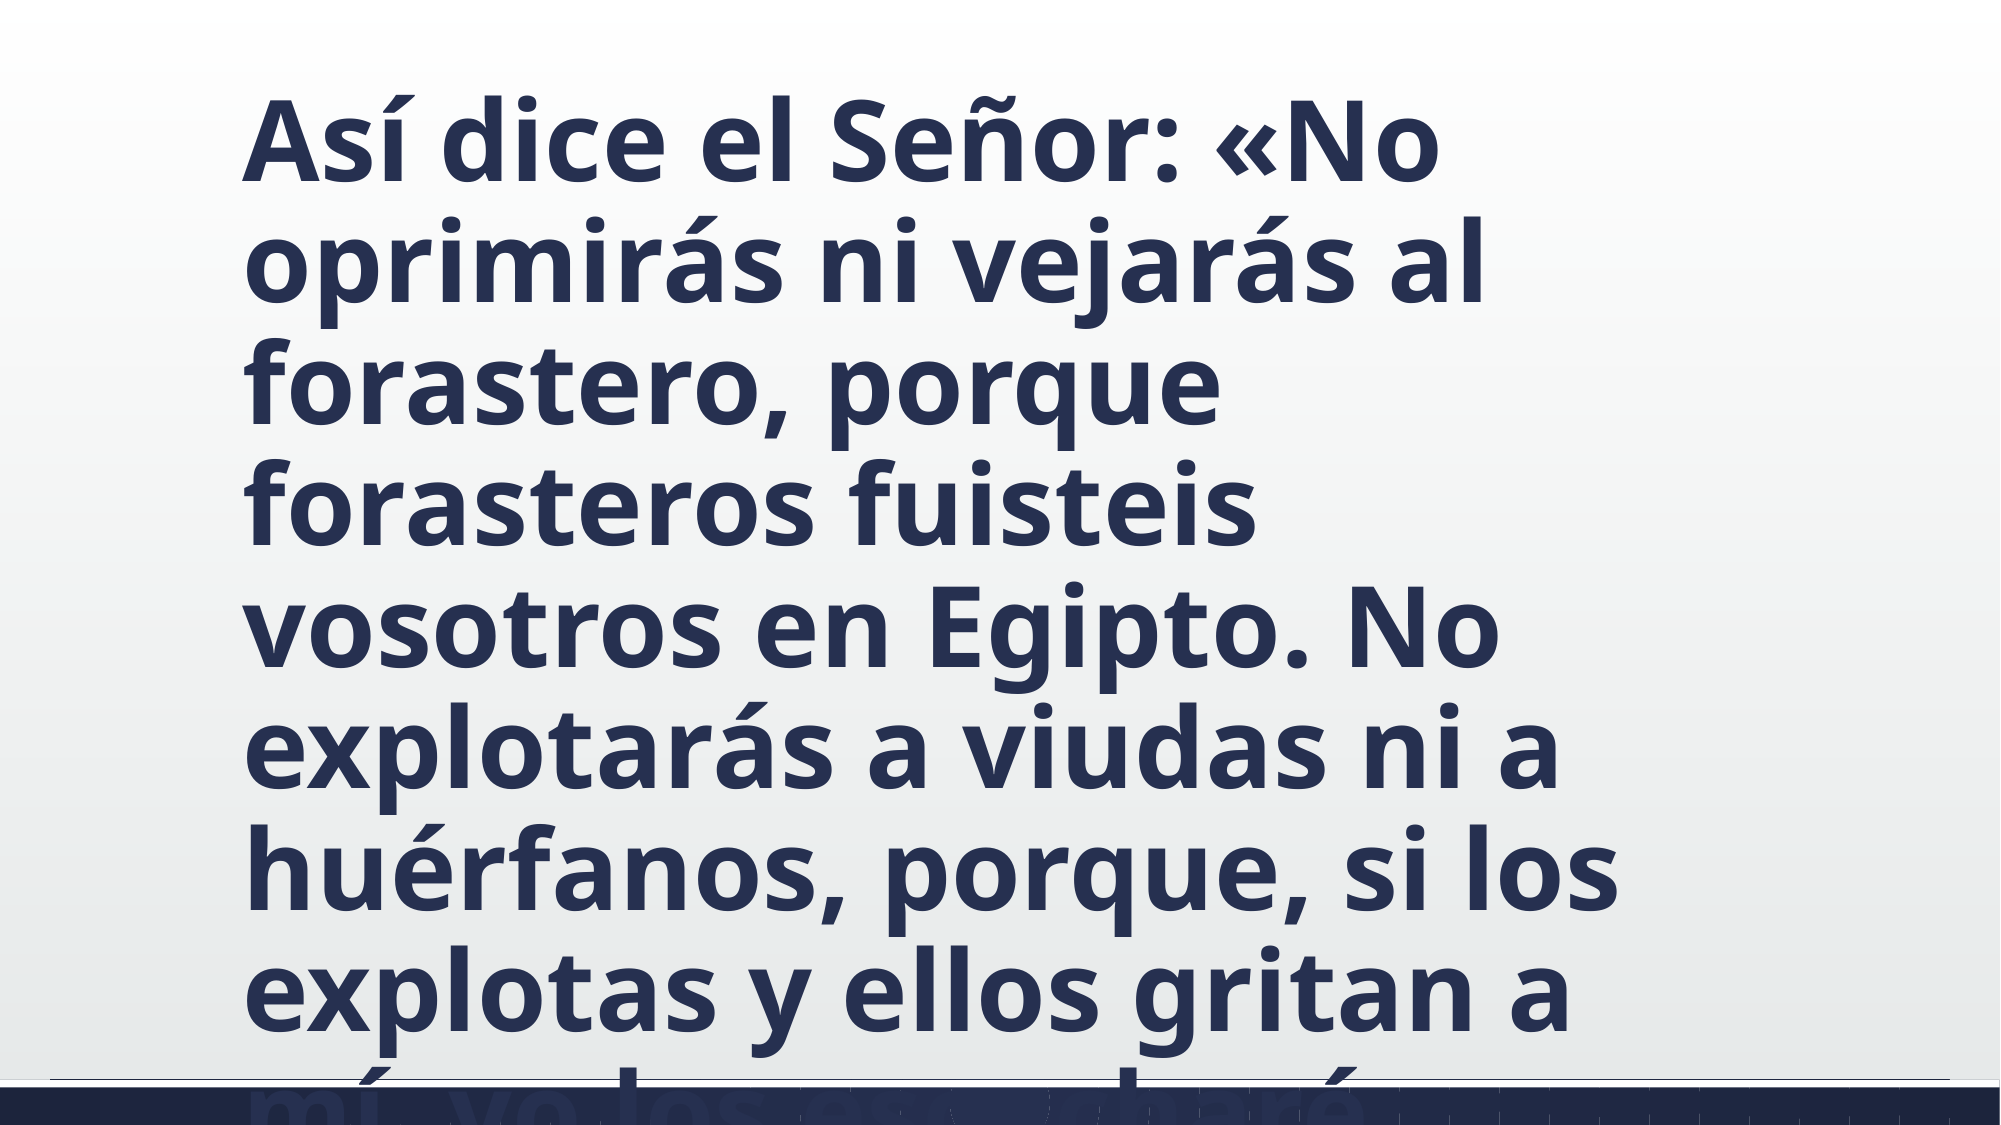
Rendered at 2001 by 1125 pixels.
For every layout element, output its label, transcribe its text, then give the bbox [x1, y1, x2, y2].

list Así dice el Señor: «No oprimirás ni vejarás al forastero, porque forasteros fuisteis vosotros en Egipto. No explotarás a viudas ni a huérfanos, porque, si los explotas y ellos gritan a mí, yo los escucharé. [219, 76, 1780, 990]
